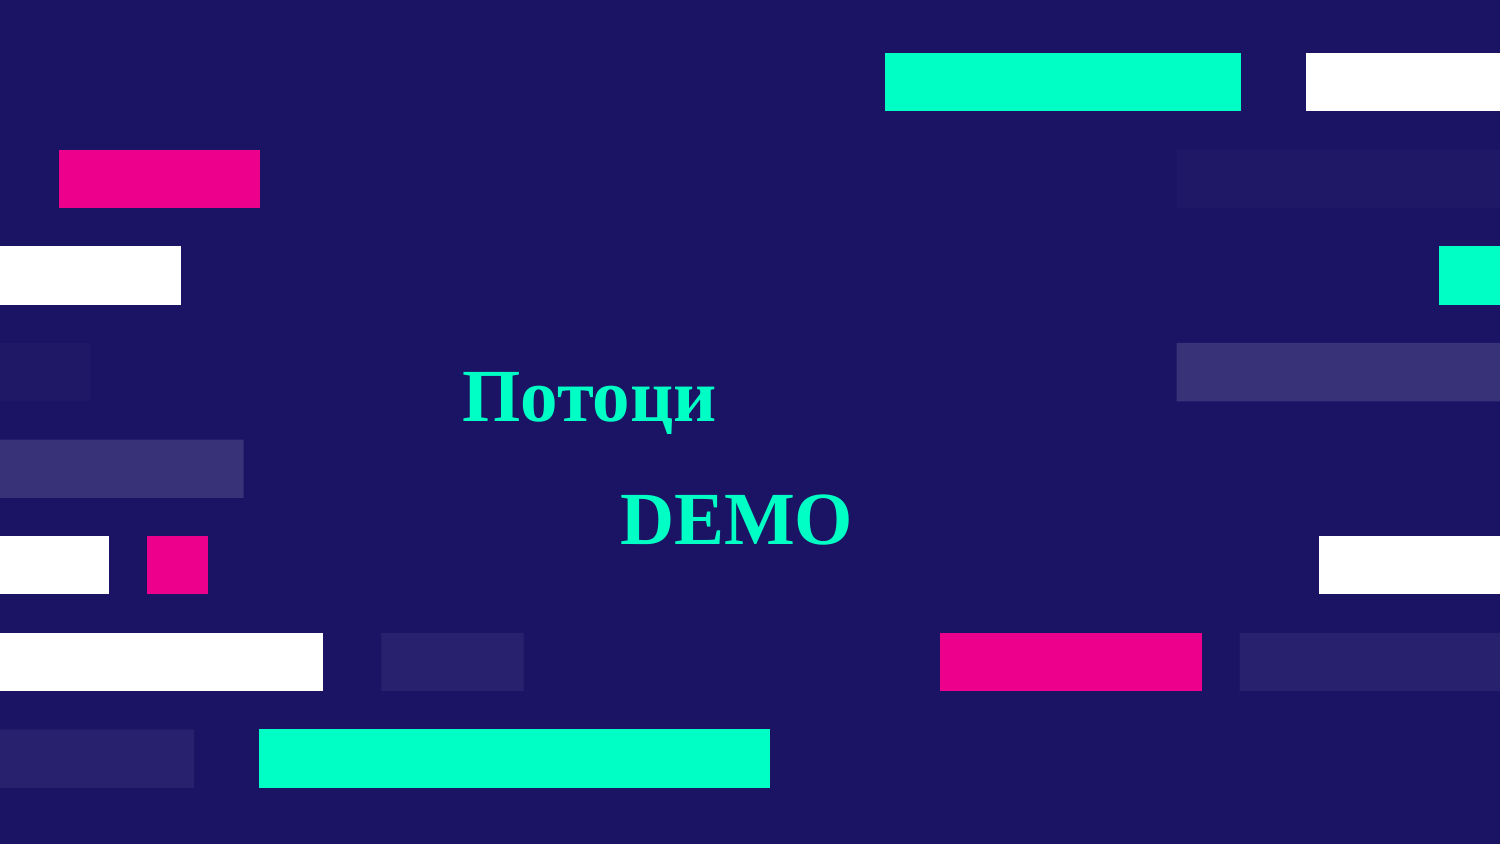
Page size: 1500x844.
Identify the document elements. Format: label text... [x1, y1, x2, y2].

text_box DEMO [490, 454, 983, 575]
title Потоци [0, 356, 1180, 437]
